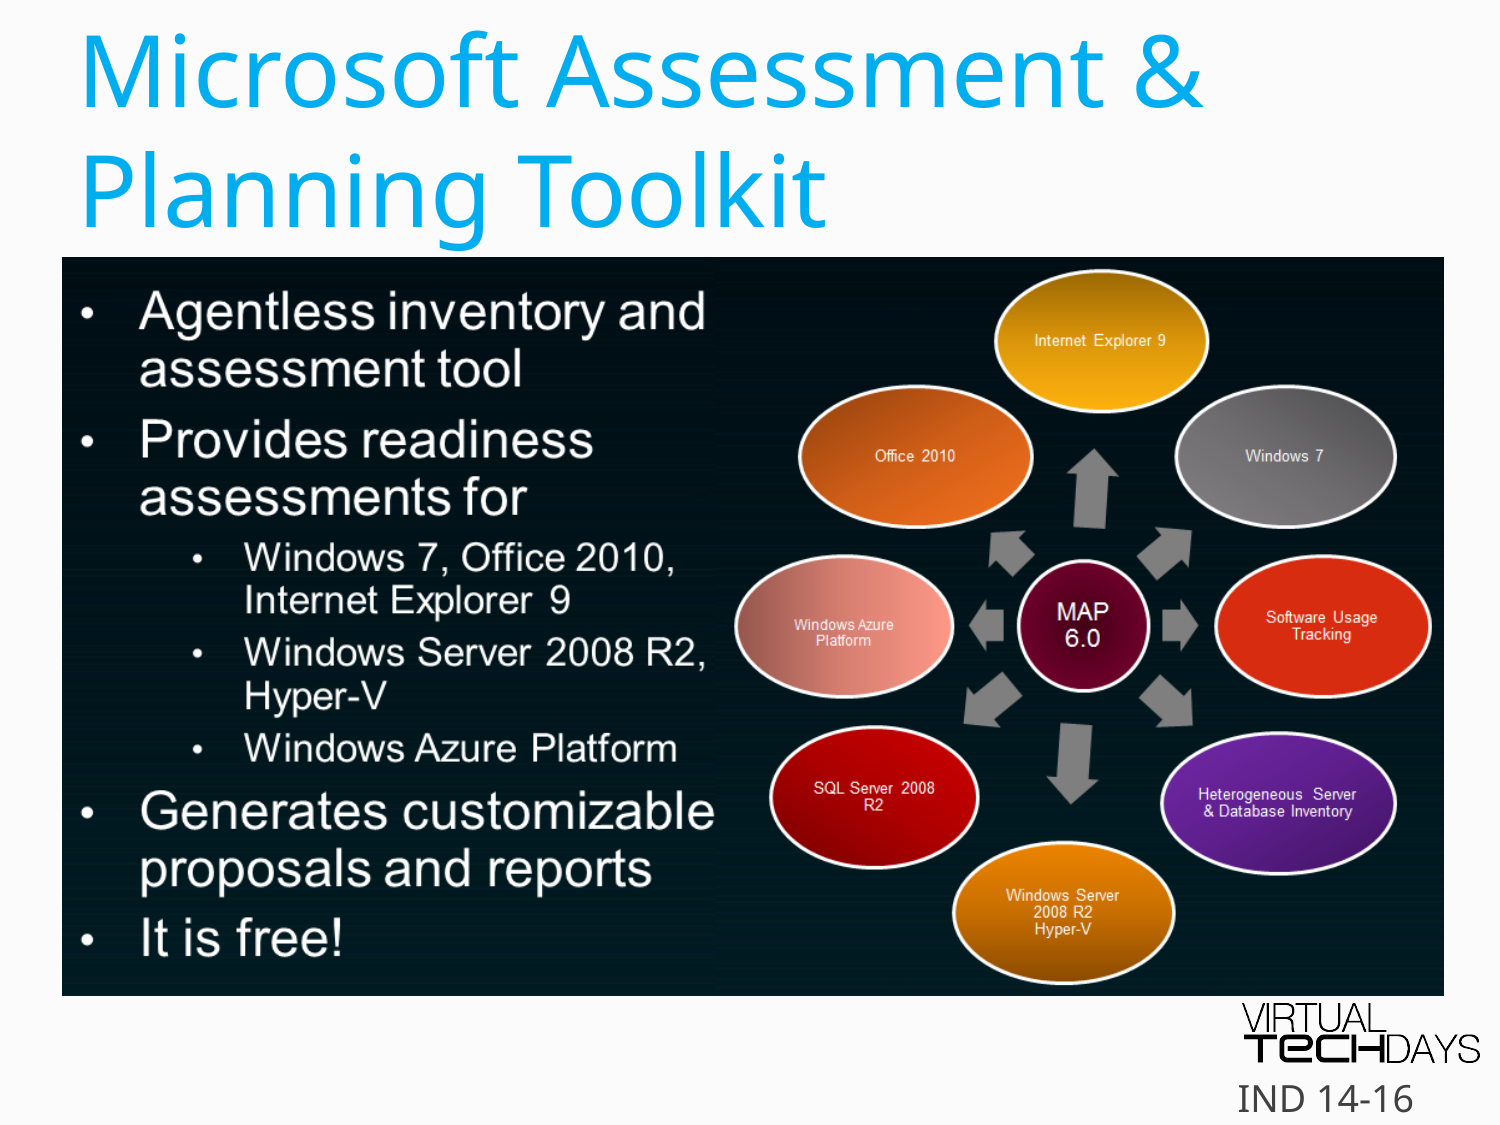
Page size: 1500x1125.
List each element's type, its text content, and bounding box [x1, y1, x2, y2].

picture [62, 256, 1481, 1075]
text_box Microsoft Assessment & Planning Toolkit [62, 0, 1386, 255]
